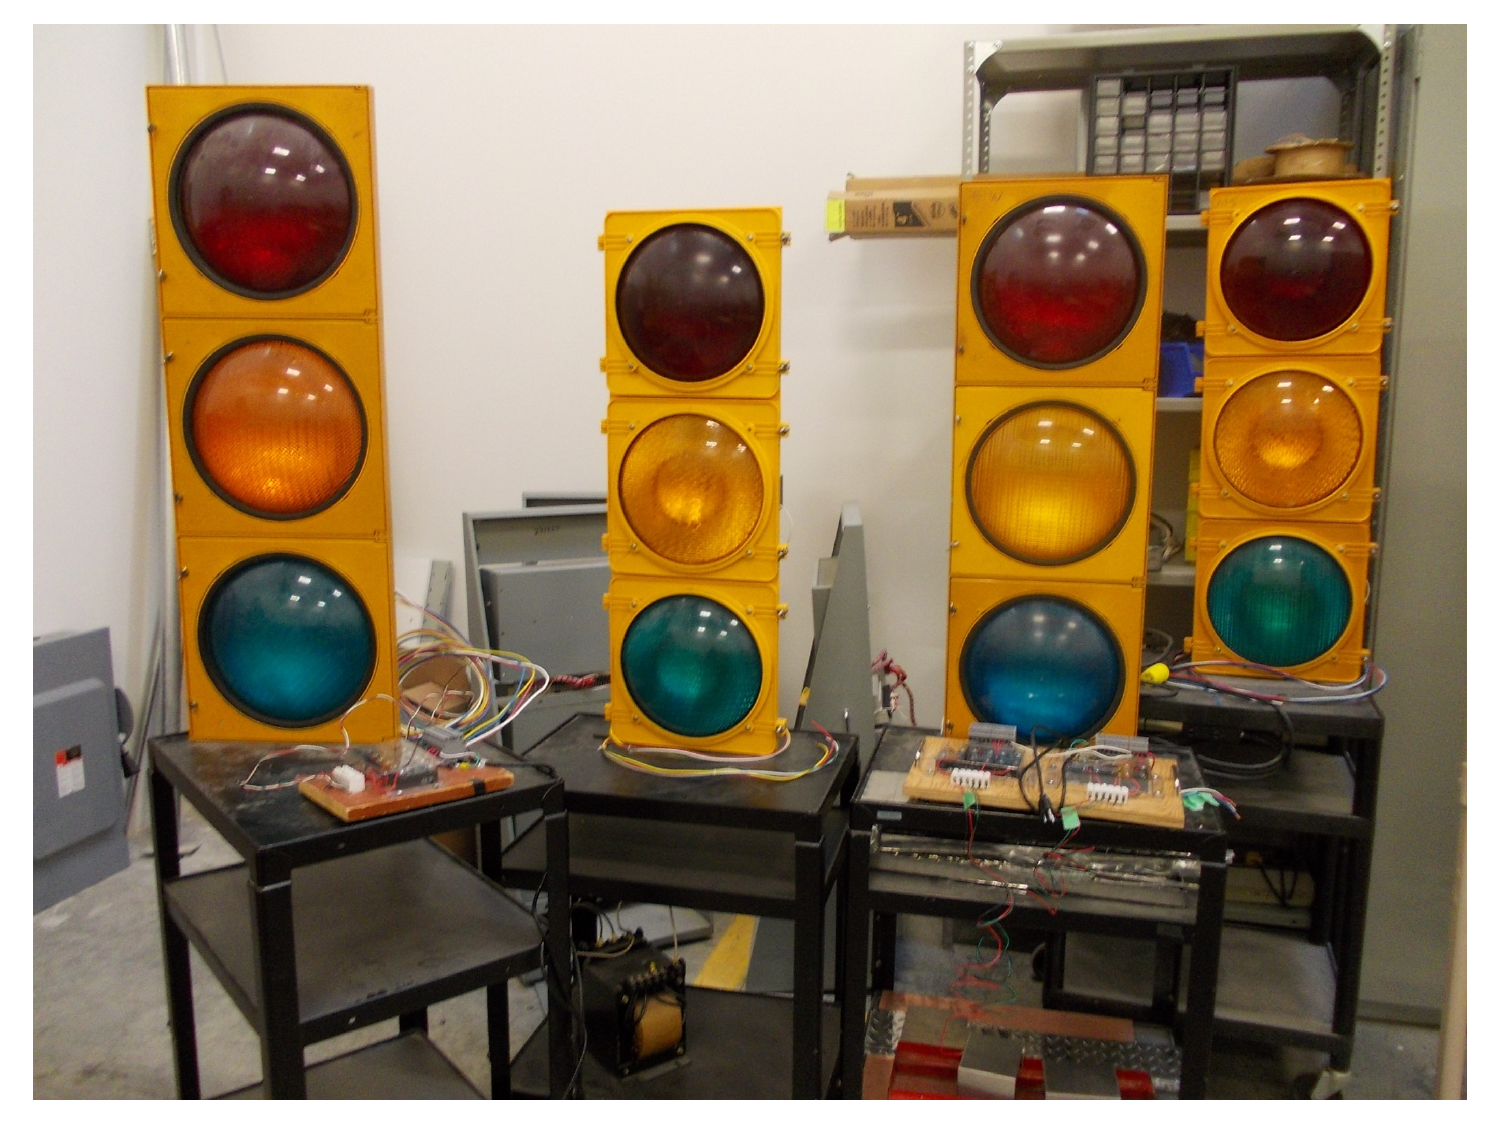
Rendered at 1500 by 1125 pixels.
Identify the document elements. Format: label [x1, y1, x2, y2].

list [33, 24, 1467, 1101]
